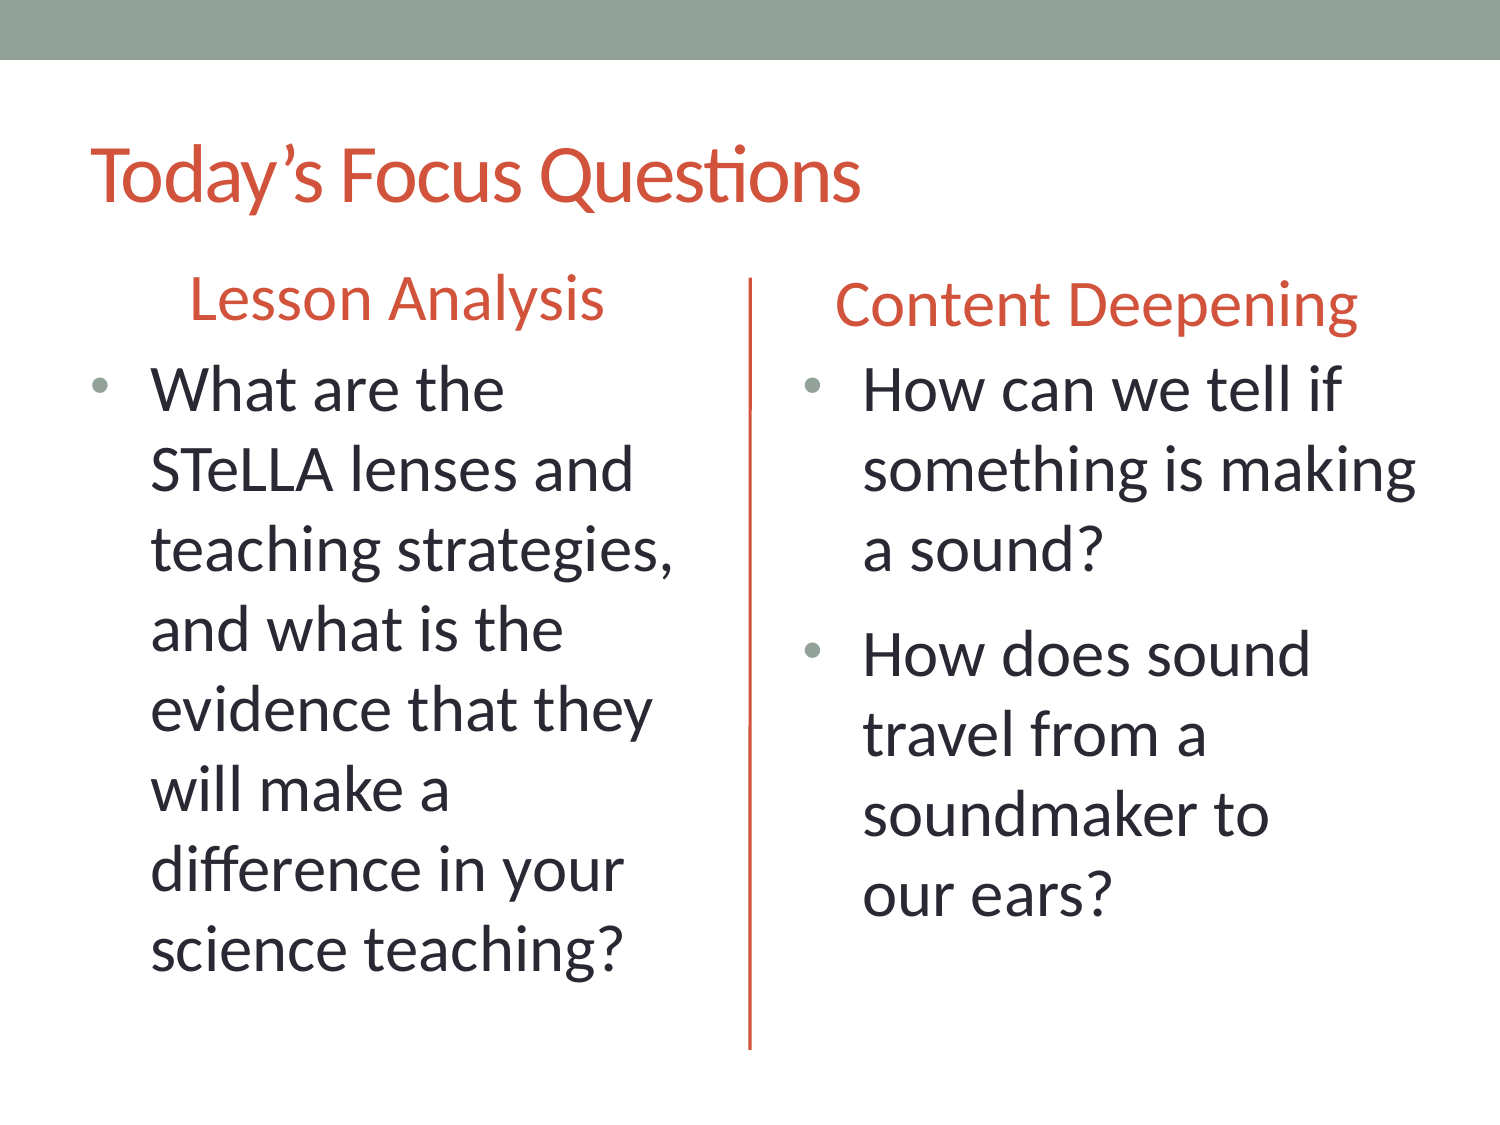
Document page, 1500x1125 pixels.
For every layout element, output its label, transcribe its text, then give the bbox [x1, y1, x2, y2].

list Content Deepening [774, 249, 1420, 350]
list How can we tell if something is making a sound? How does sound travel from a soundmaker to our ears? [787, 337, 1463, 1038]
list Lesson Analysis [75, 249, 720, 337]
list What are the STeLLA lenses and teaching strategies, and what is the evidence that they will make a difference in your science teaching? [75, 337, 720, 1050]
title Today’s Focus Questions [75, 87, 1425, 250]
